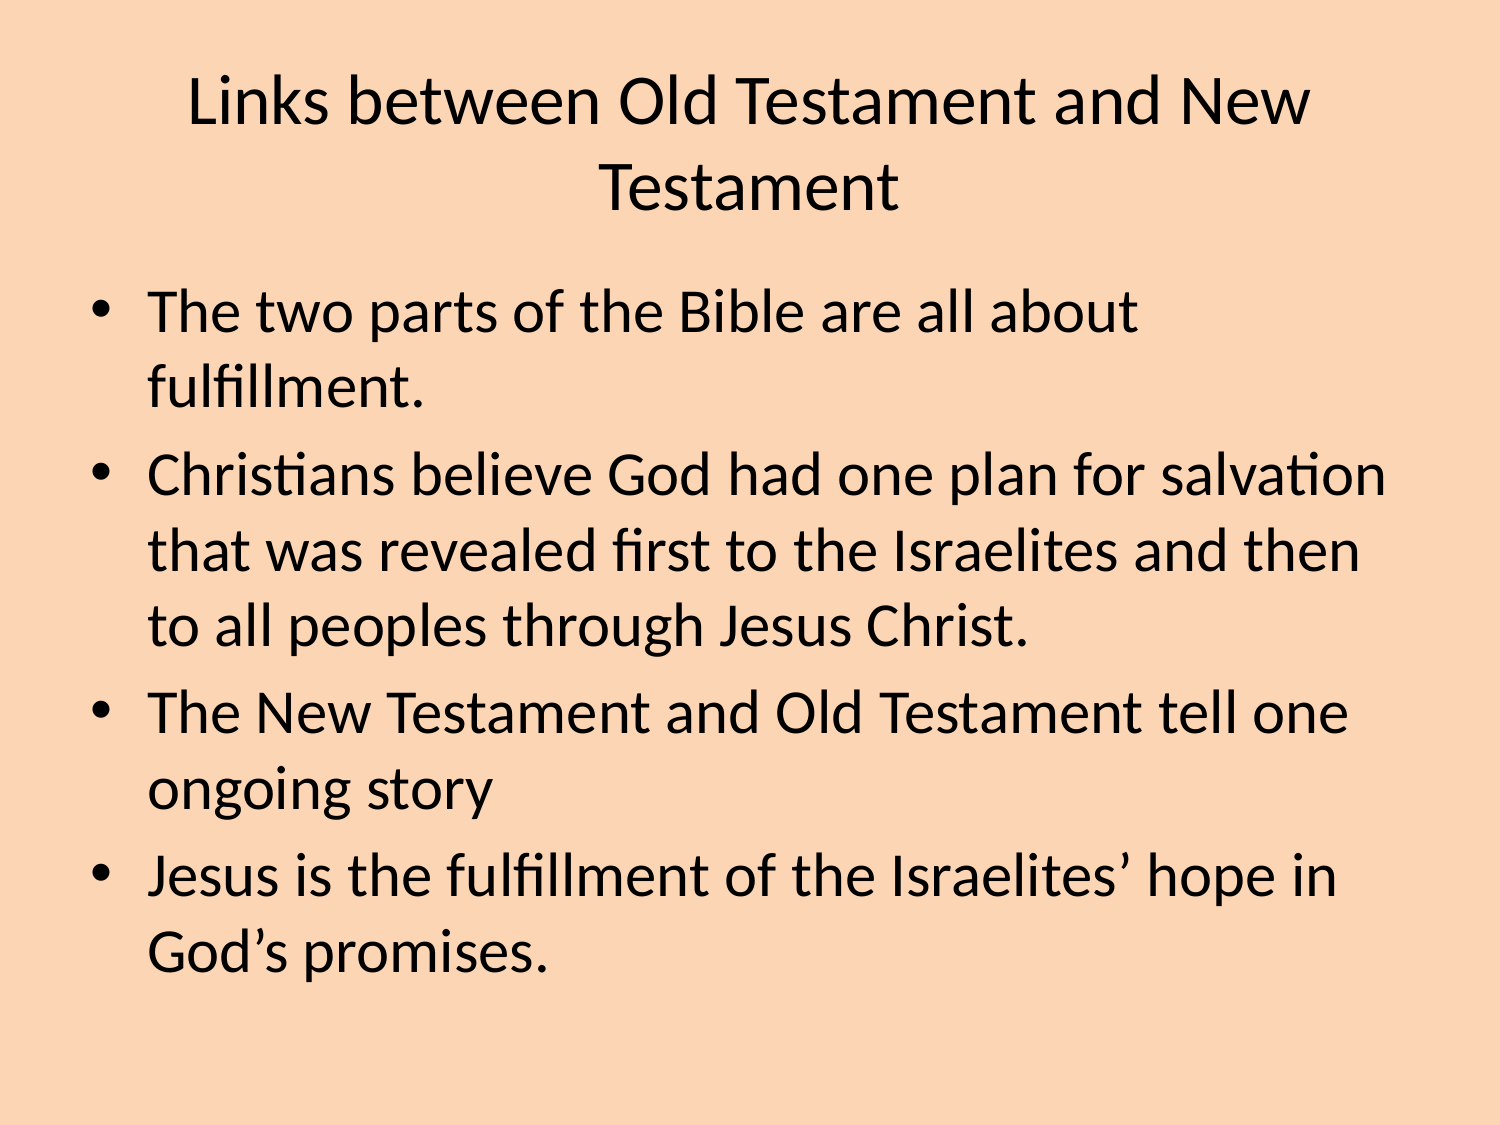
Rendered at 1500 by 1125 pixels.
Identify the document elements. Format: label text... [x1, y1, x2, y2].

title Links between Old Testament and New Testament [75, 45, 1425, 233]
list The two parts of the Bible are all about fulfillment. Christians believe God had one plan for salvation that was revealed first to the Israelites and then to all peoples through Jesus Christ. The New Testament and Old Testament tell one ongoing story Jesus is the fulfillment of the Israelites’ hope in God’s promises. [75, 262, 1425, 1005]
